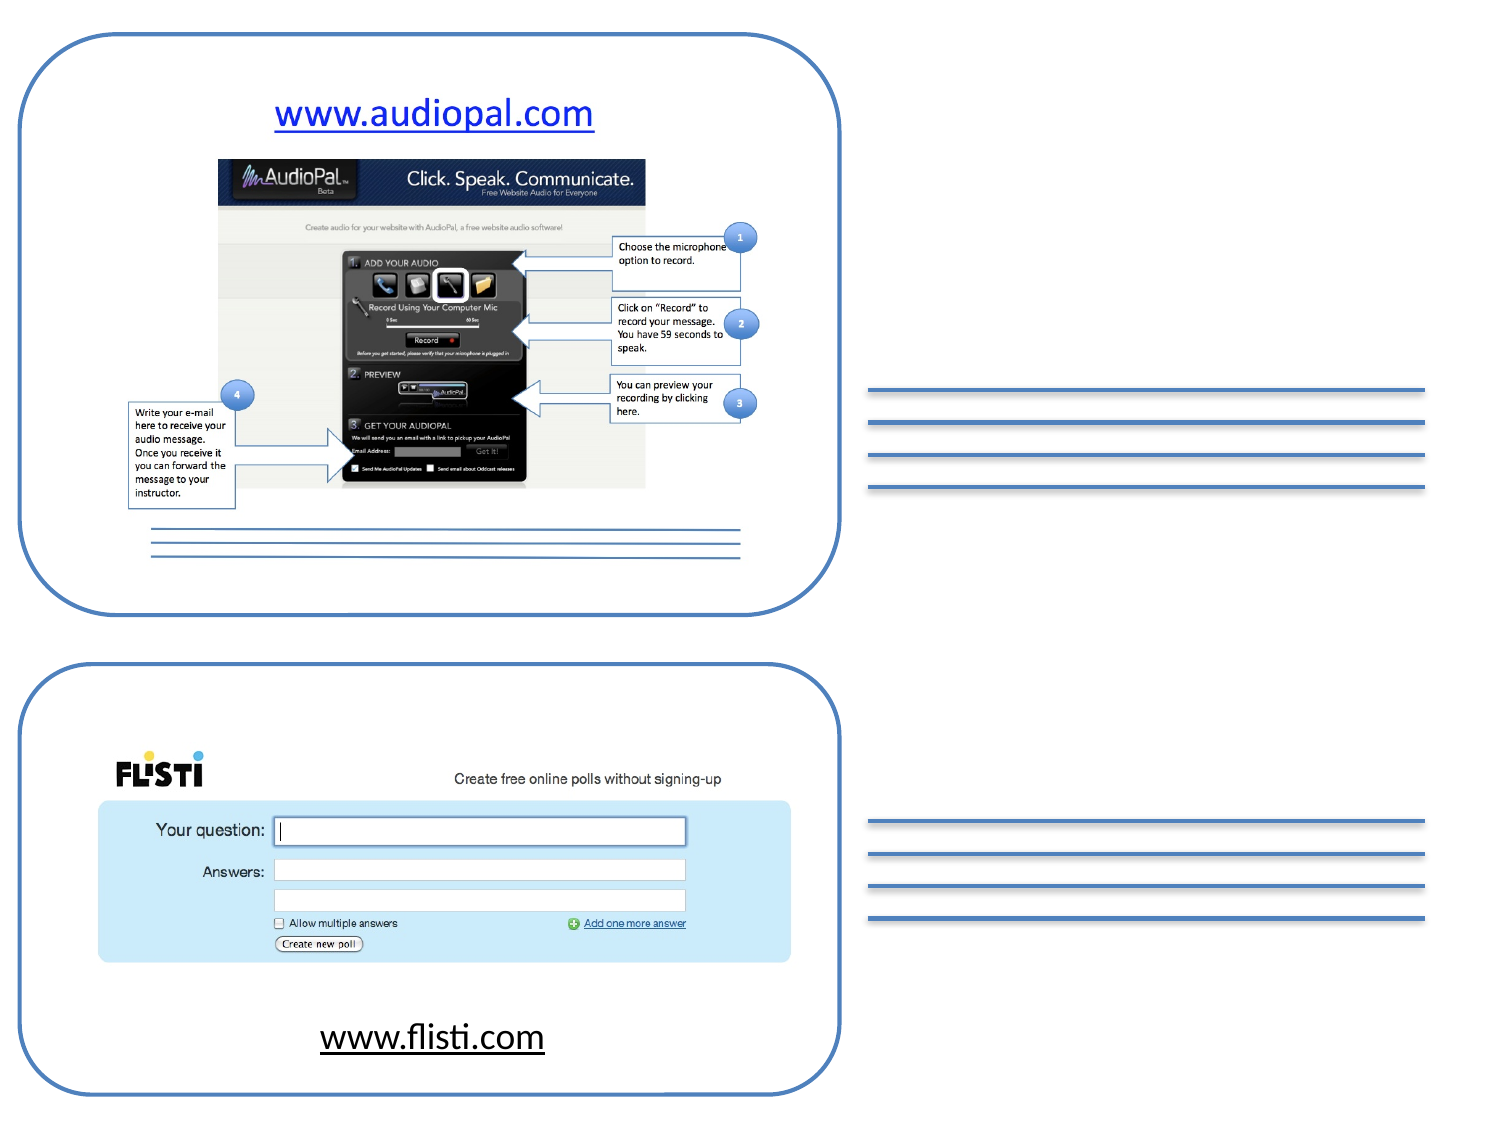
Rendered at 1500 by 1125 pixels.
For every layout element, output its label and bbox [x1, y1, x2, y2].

picture [90, 742, 840, 992]
text_box [867, 389, 1426, 488]
picture [90, 62, 790, 596]
text_box [867, 821, 1426, 919]
text_box [17, 32, 842, 618]
text_box [17, 662, 842, 1097]
